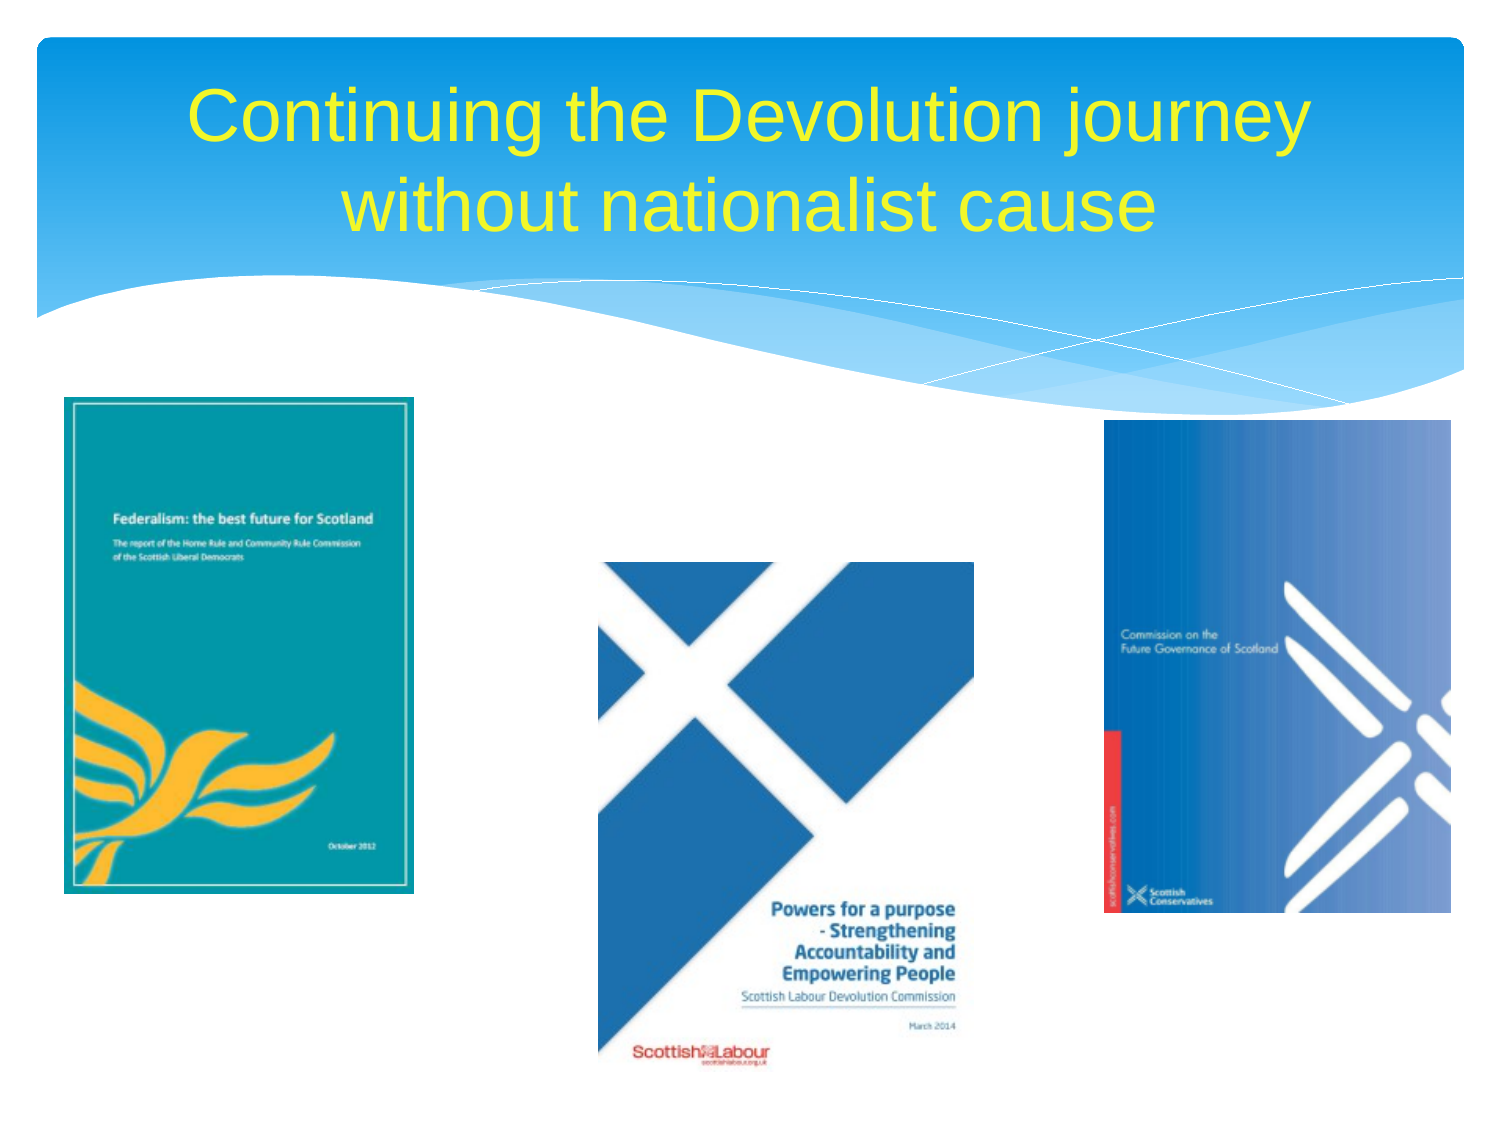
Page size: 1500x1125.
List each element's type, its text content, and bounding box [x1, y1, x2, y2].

picture [598, 562, 974, 1073]
title Continuing the Devolution journey without nationalist cause [99, 45, 1400, 268]
picture [1104, 420, 1451, 913]
picture [64, 396, 414, 894]
